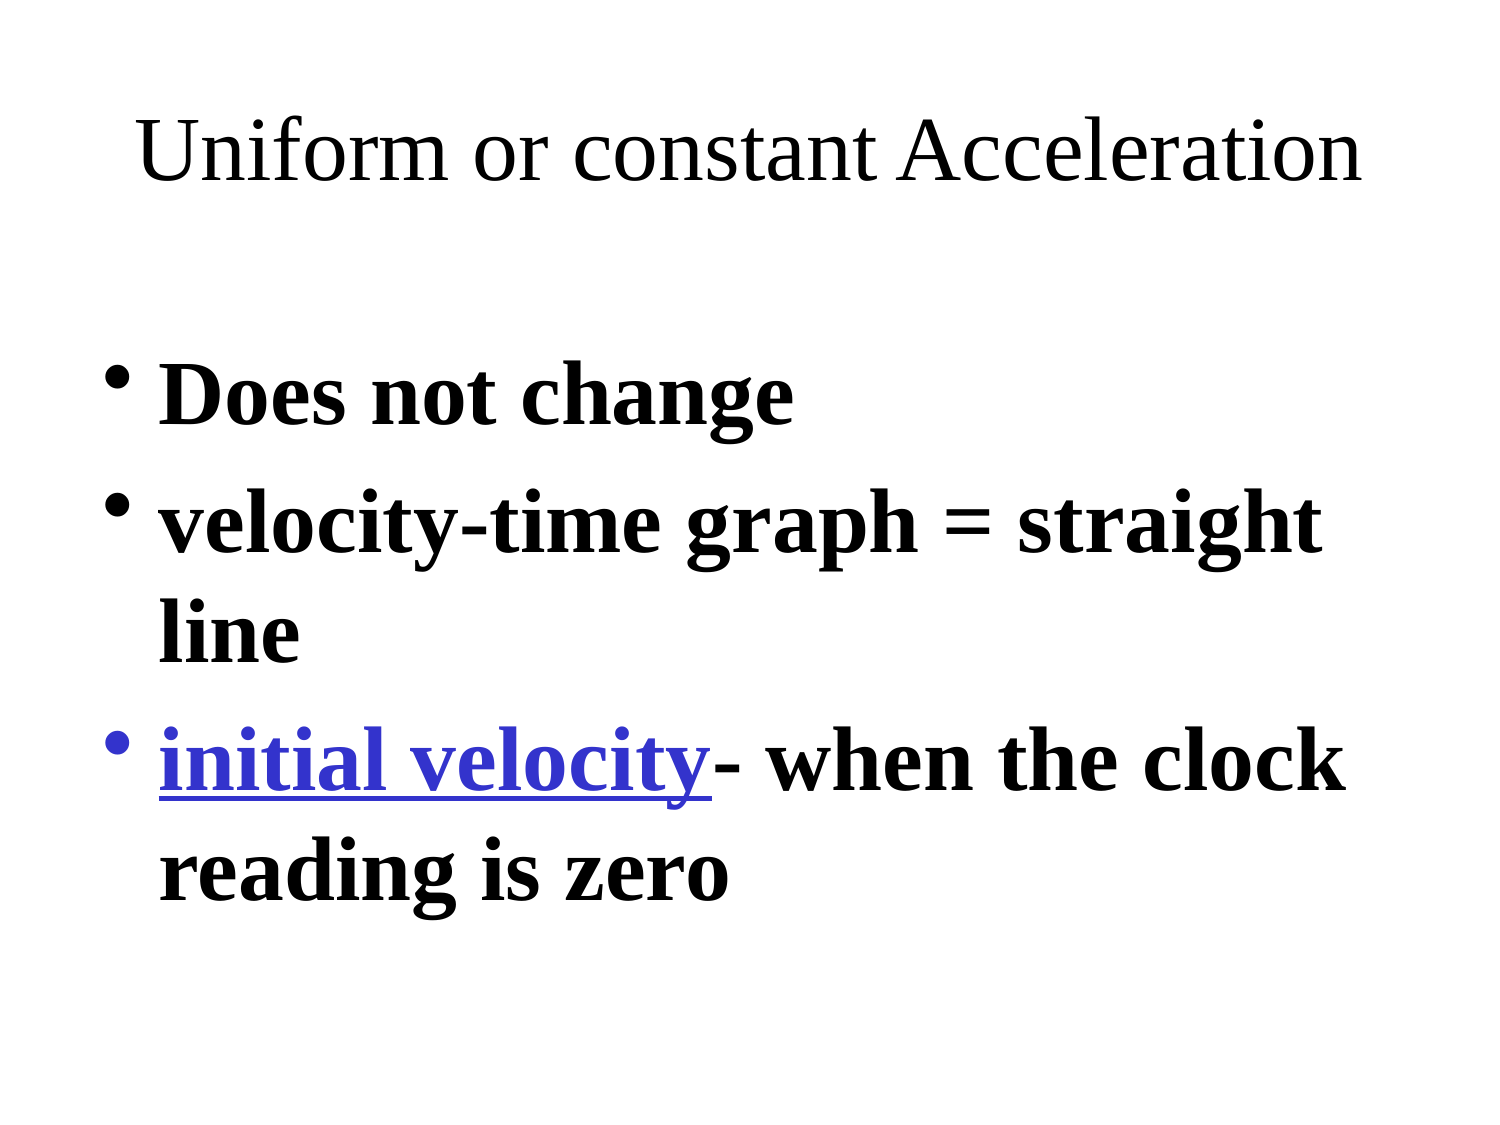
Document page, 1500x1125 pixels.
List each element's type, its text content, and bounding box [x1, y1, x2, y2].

title Uniform or constant Acceleration [112, 99, 1388, 188]
list Does not change velocity-time graph = straight line initial velocity- when the clock reading is zero [87, 324, 1388, 1001]
